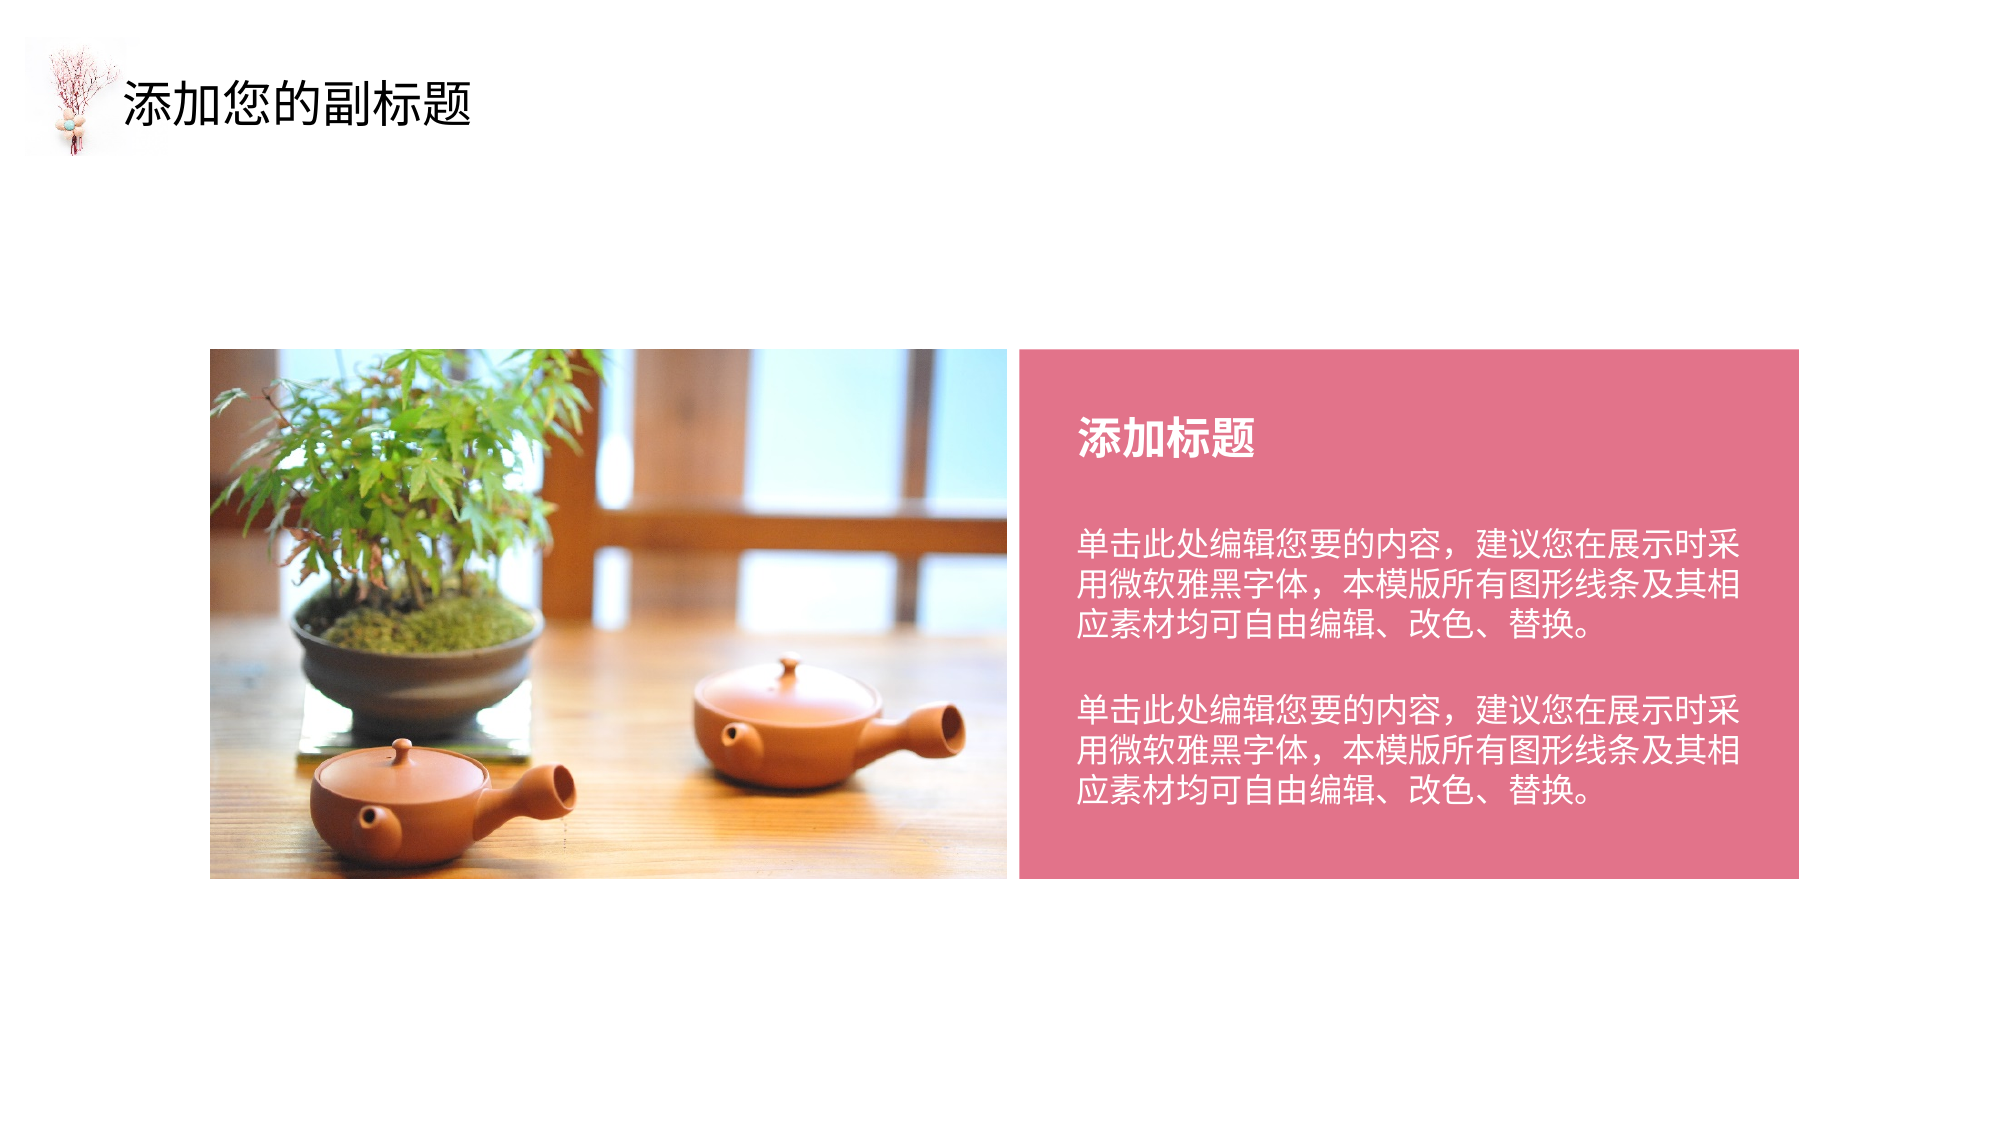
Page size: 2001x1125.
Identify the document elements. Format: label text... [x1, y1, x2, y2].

text_box 单击此处编辑您要的内容，建议您在展示时采用微软雅黑字体，本模版所有图形线条及其相应素材均可自由编辑、改色、替换。 [1061, 516, 1763, 651]
text_box 单击此处编辑您要的内容，建议您在展示时采用微软雅黑字体，本模版所有图形线条及其相应素材均可自由编辑、改色、替换。 [1061, 681, 1763, 817]
text_box [1018, 348, 1800, 880]
text_box 添加标题 [1062, 402, 1271, 471]
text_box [24, 37, 547, 156]
picture [210, 349, 1007, 880]
